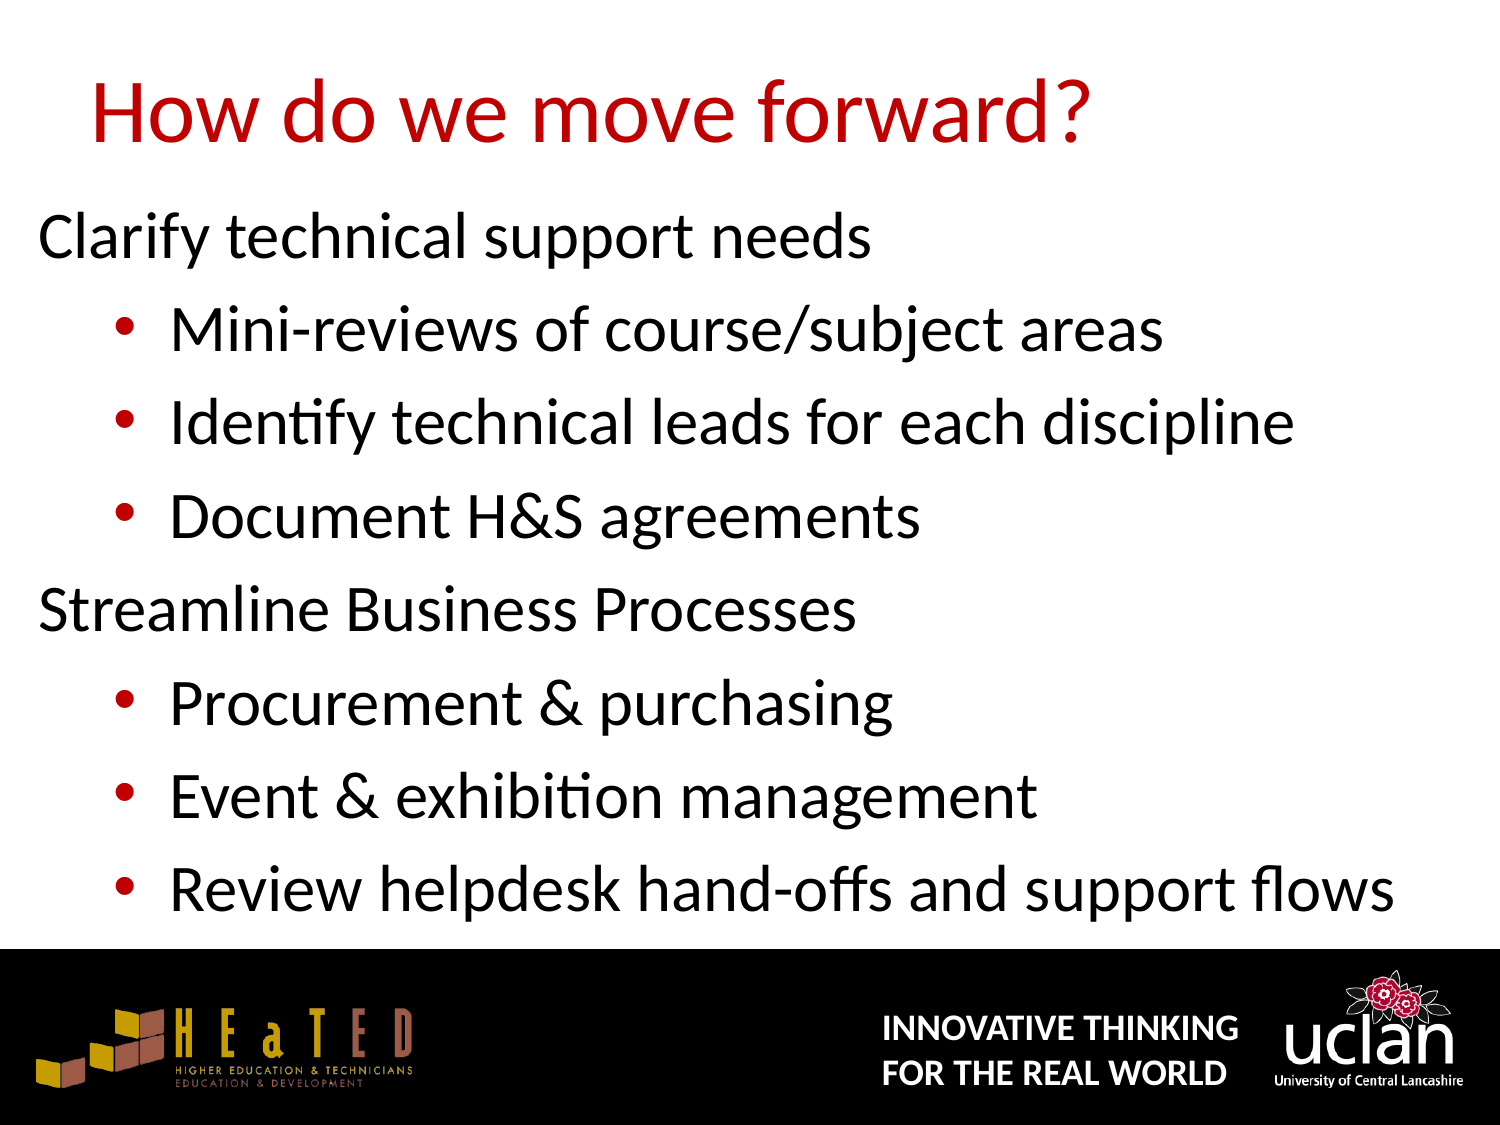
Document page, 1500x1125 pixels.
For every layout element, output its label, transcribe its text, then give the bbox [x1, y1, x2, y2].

title How do we move forward? [75, 11, 1425, 184]
text_box Clarify technical support needs Mini-reviews of course/subject areas Identify technical leads for each discipline Document H&S agreements Streamline Business Processes Procurement & purchasing Event & exhibition management Review helpdesk hand-offs and support flows [23, 184, 1454, 935]
picture [1275, 969, 1463, 1088]
picture [36, 1008, 412, 1088]
